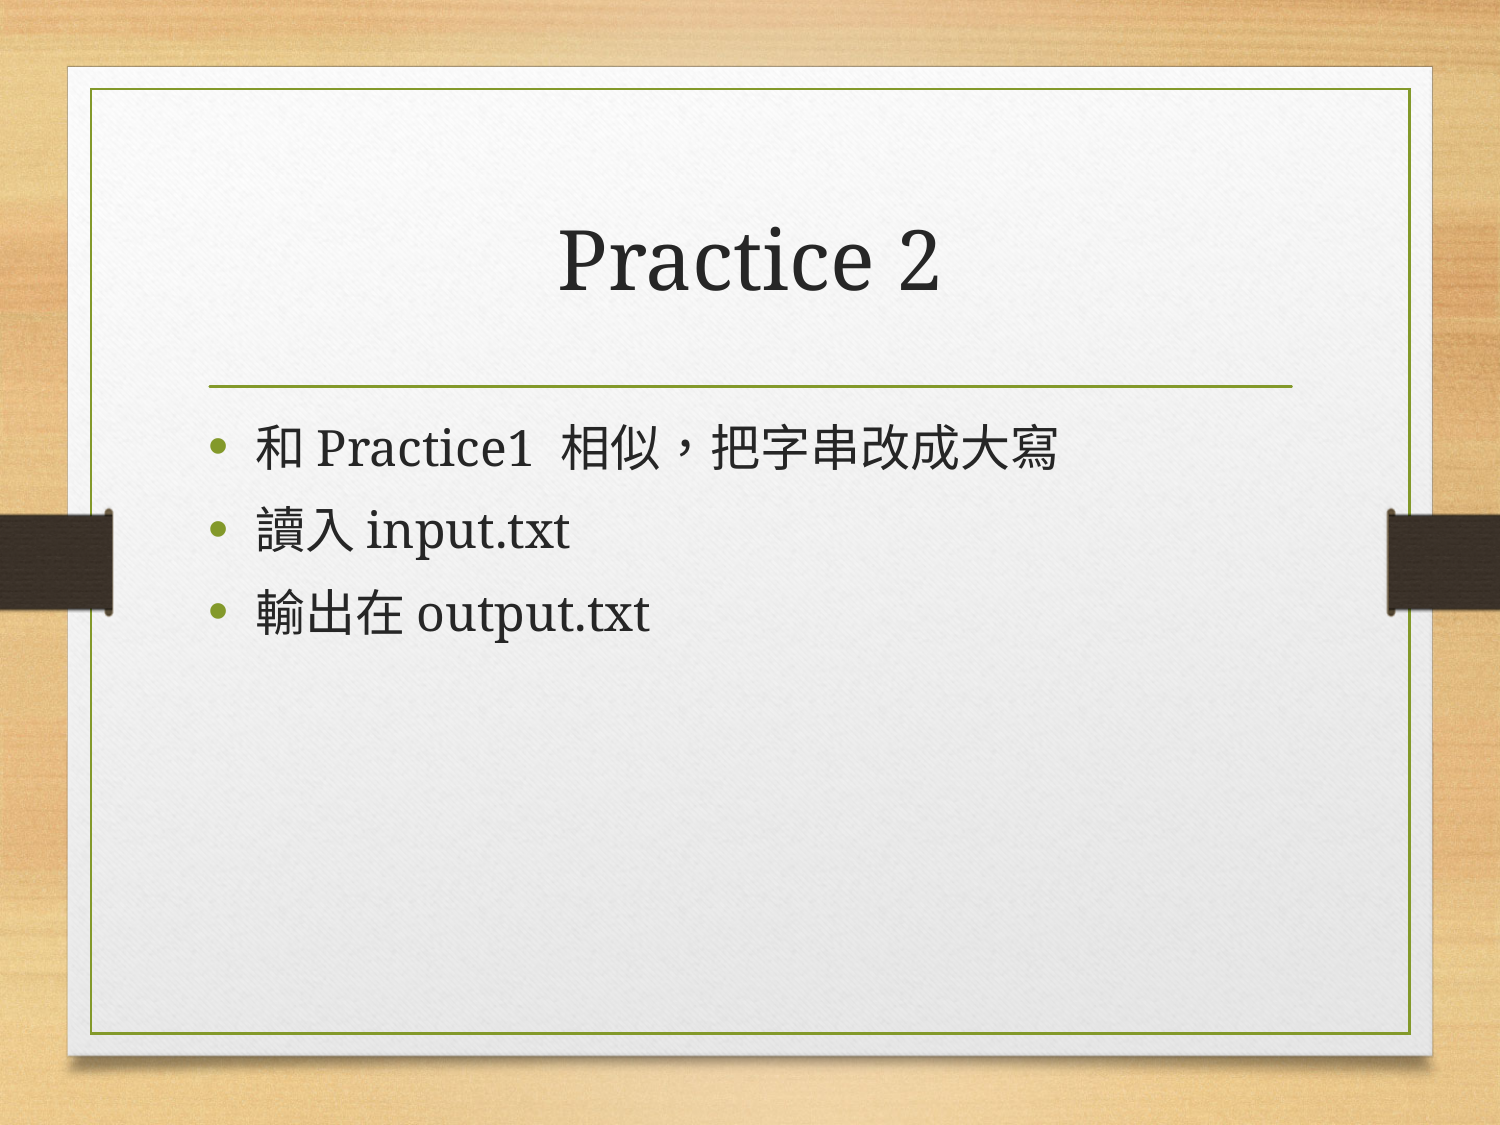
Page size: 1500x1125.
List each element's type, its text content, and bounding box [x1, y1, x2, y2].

title Practice 2 [193, 150, 1309, 365]
picture [0, 0, 1500, 1125]
list 和Practice1 相似，把字串改成大寫 讀入input.txt 輸出在output.txt [193, 408, 1309, 974]
